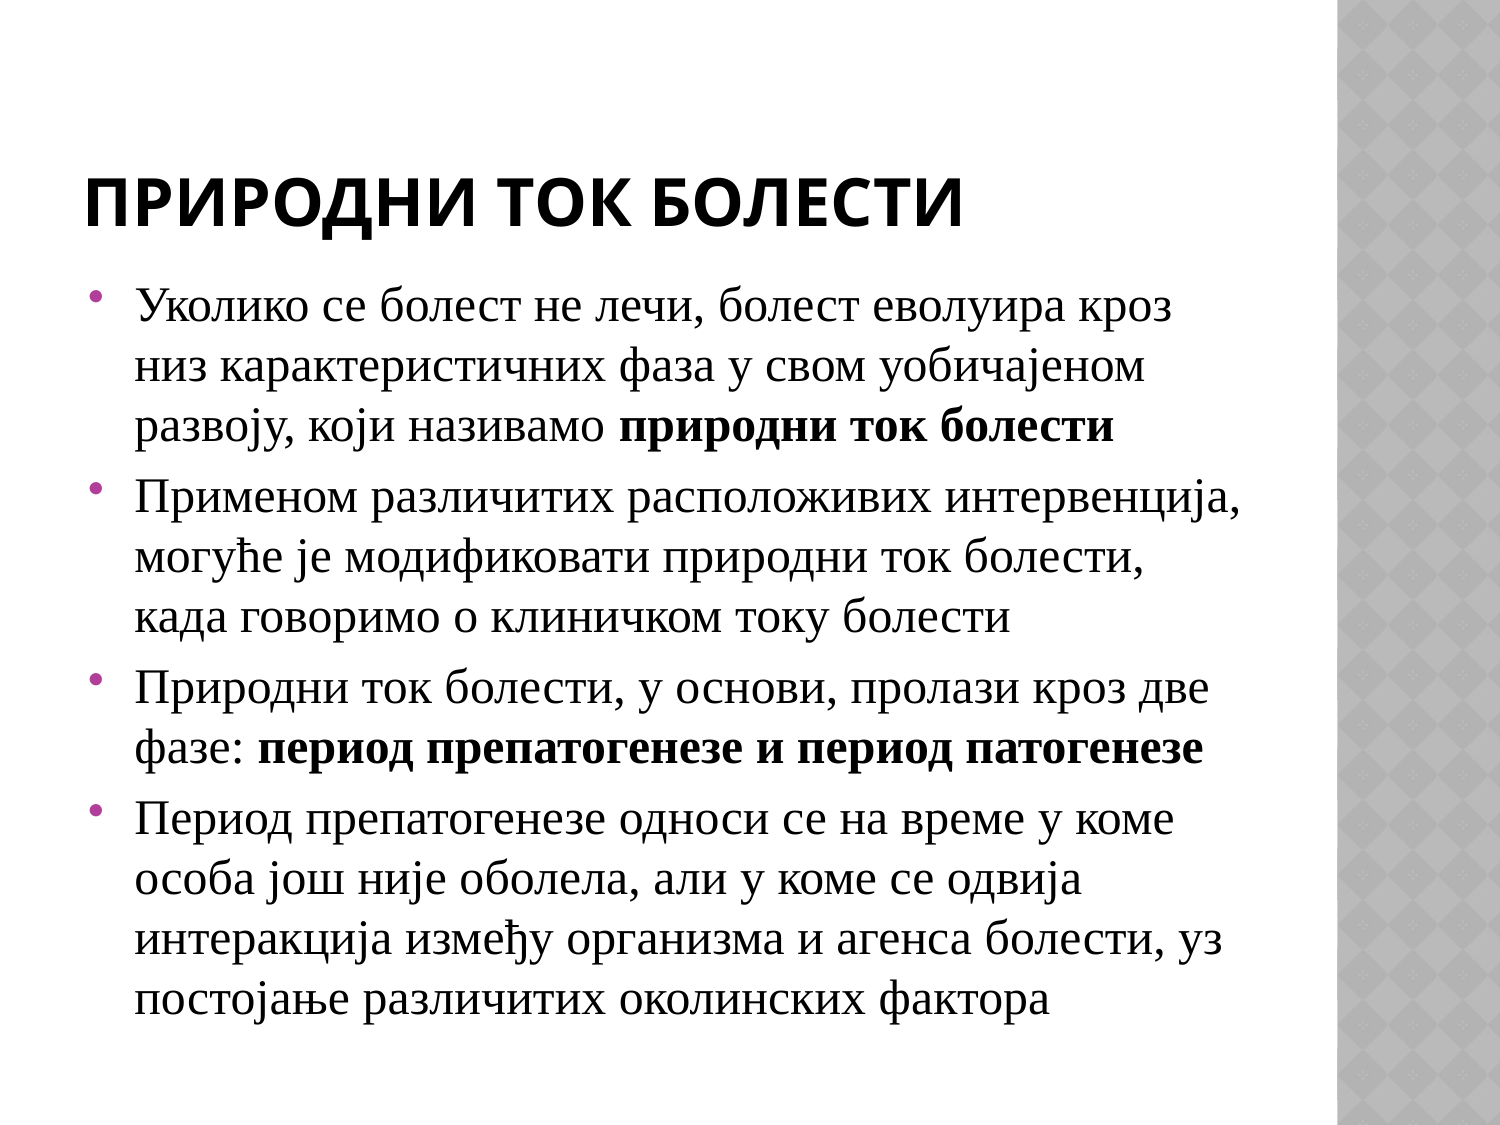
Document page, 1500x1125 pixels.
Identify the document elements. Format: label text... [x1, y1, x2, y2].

list Уколико се болест не лечи, болест еволуира кроз низ карактеристичних фаза у свом уобичајеном развоју, који називамо природни ток болести Применом различитих расположивих интервенција, могуће је модификовати природни ток болести, када говоримо о клиничком току болести Природни ток болести, у основи, пролази кроз две фазе: период препатогенезе и период патогенезе Период препатогенезе односи се на време у коме особа још није оболела, али у коме се одвија интеракција између организма и агенса болести, уз постојање различитих околинских фактора [75, 264, 1263, 1059]
title ПРИРОДНИ ТОК БОЛЕСТИ [75, 52, 1263, 240]
